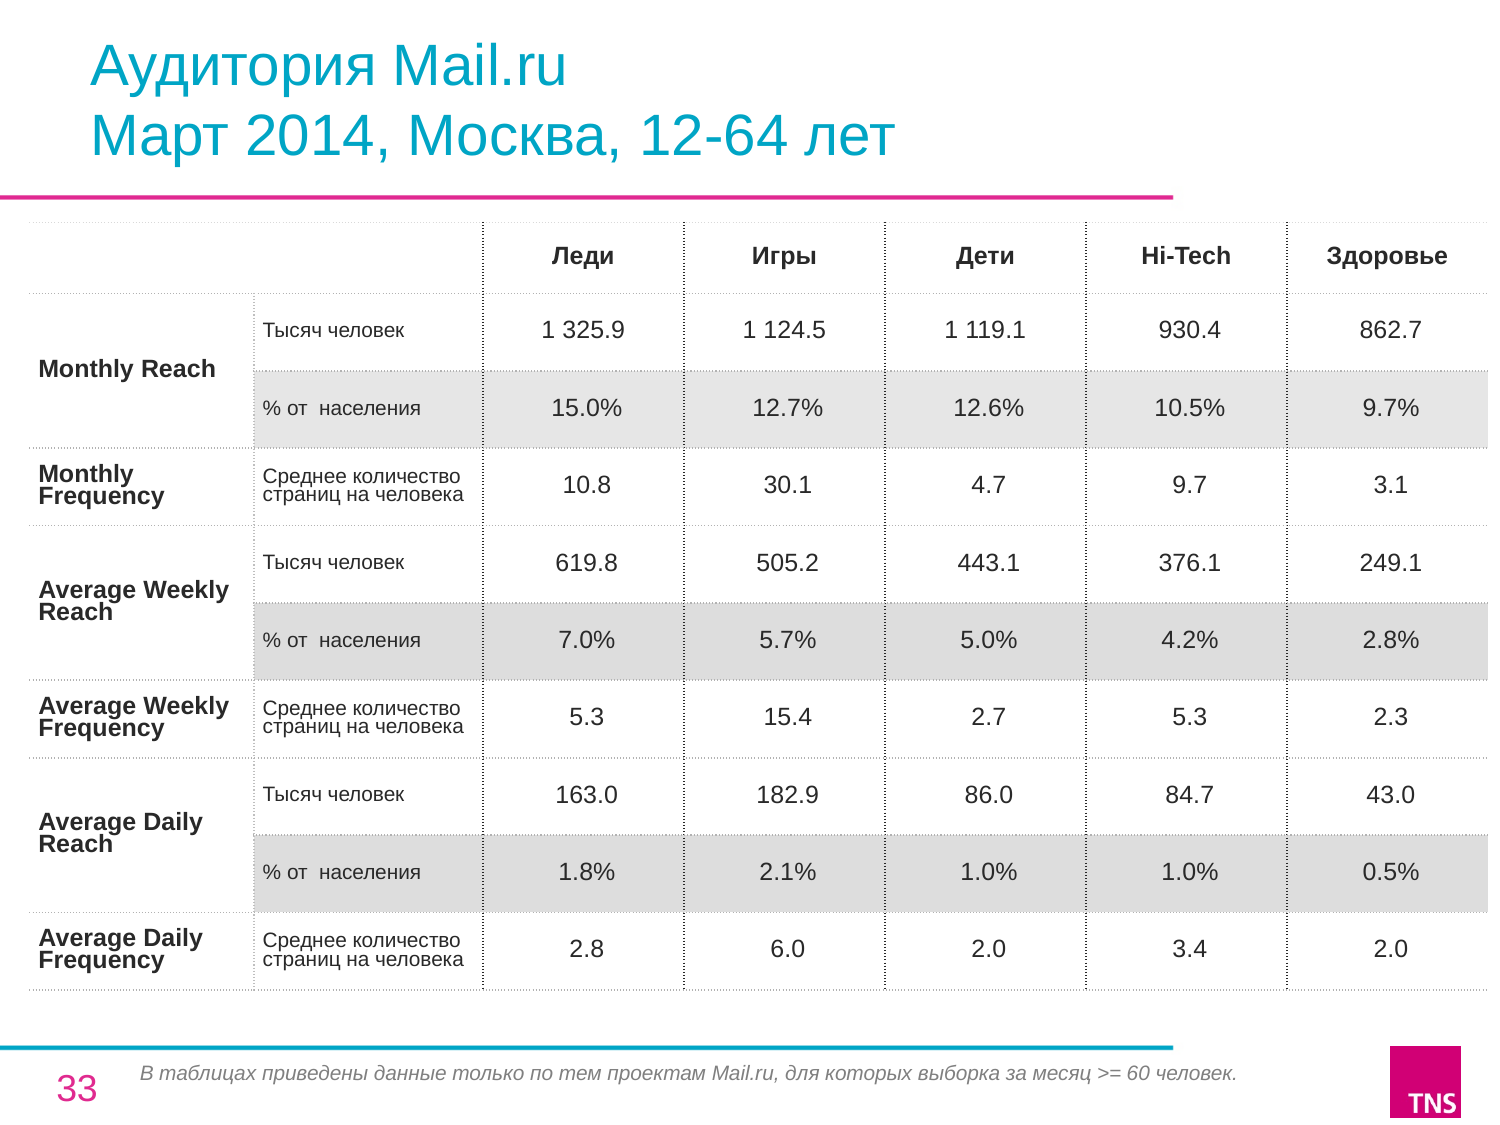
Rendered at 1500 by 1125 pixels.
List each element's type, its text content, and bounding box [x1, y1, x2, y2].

table_cell 1 325.9 [483, 294, 684, 371]
table_cell Среднее количество страниц на человека [254, 448, 483, 526]
table_cell % от населения [254, 603, 483, 680]
table_cell 505.2 [684, 526, 885, 603]
table_cell Monthly Reach [29, 294, 254, 448]
table_cell 182.9 [684, 758, 885, 835]
text_box В таблицах приведены данные только по тем проектам Mail.ru, для которых выборка за месяц >= 60 человек. [124, 1052, 1463, 1092]
table_cell 1.0% [1086, 835, 1287, 912]
table_cell 9.7% [1287, 371, 1488, 448]
table_cell 5.3 [1086, 680, 1287, 758]
table_cell 43.0 [1287, 758, 1488, 835]
table_cell Тысяч человек [254, 526, 483, 603]
table_cell 10.5% [1086, 371, 1287, 448]
slide_number 33 [40, 1055, 392, 1125]
table_cell 2.0 [1287, 912, 1488, 990]
table_cell 2.8 [483, 912, 684, 990]
table_cell 249.1 [1287, 526, 1488, 603]
table_cell 163.0 [483, 758, 684, 835]
table_cell 15.0% [483, 371, 684, 448]
table_cell 930.4 [1086, 294, 1287, 371]
table_cell Average Weekly Reach [29, 526, 254, 680]
table_cell 619.8 [483, 526, 684, 603]
table_cell % от населения [254, 835, 483, 912]
table_cell 6.0 [684, 912, 885, 990]
table_cell Тысяч человек [254, 758, 483, 835]
table_cell 3.4 [1086, 912, 1287, 990]
table_cell 12.7% [684, 371, 885, 448]
table_cell % от населения [254, 371, 483, 448]
table_cell 9.7 [1086, 448, 1287, 526]
table_cell 12.6% [885, 371, 1086, 448]
table_cell 1 119.1 [885, 294, 1086, 371]
table_cell 4.7 [885, 448, 1086, 526]
table_cell 376.1 [1086, 526, 1287, 603]
table_cell 1.0% [885, 835, 1086, 912]
table_cell 1.8% [483, 835, 684, 912]
table_header Hi-Tech [1086, 223, 1287, 294]
table_cell 0.5% [1287, 835, 1488, 912]
table_cell 84.7 [1086, 758, 1287, 835]
table_cell 30.1 [684, 448, 885, 526]
picture [0, 0, 1500, 1125]
table_cell 1 124.5 [684, 294, 885, 371]
table_cell 2.1% [684, 835, 885, 912]
table_cell 2.7 [885, 680, 1086, 758]
table_cell Monthly Frequency [29, 448, 254, 526]
table_header Игры [684, 223, 885, 294]
table_cell Average Daily Reach [29, 758, 254, 912]
table_cell Тысяч человек [254, 294, 483, 371]
table_header Дети [885, 223, 1086, 294]
table_cell 86.0 [885, 758, 1086, 835]
table_cell 443.1 [885, 526, 1086, 603]
table_cell 5.0% [885, 603, 1086, 680]
table_cell 5.3 [483, 680, 684, 758]
table_header Здоровье [1287, 223, 1488, 294]
table_cell 5.7% [684, 603, 885, 680]
table_cell Average Weekly Frequency [29, 680, 254, 758]
table_cell 862.7 [1287, 294, 1488, 371]
table_cell 2.3 [1287, 680, 1488, 758]
title Аудитория Mail.ru Март 2014, Москва, 12-64 лет [74, 8, 1476, 187]
table_cell 2.0 [885, 912, 1086, 990]
table_cell 15.4 [684, 680, 885, 758]
table_cell 7.0% [483, 603, 684, 680]
table_cell 3.1 [1287, 448, 1488, 526]
table_cell 10.8 [483, 448, 684, 526]
table_cell 4.2% [1086, 603, 1287, 680]
table_header Леди [483, 223, 684, 294]
table_cell Average Daily Frequency [29, 912, 254, 990]
table_cell 2.8% [1287, 603, 1488, 680]
table_cell Среднее количество страниц на человека [254, 680, 483, 758]
table_header [29, 223, 483, 294]
table_cell Среднее количество страниц на человека [254, 912, 483, 990]
